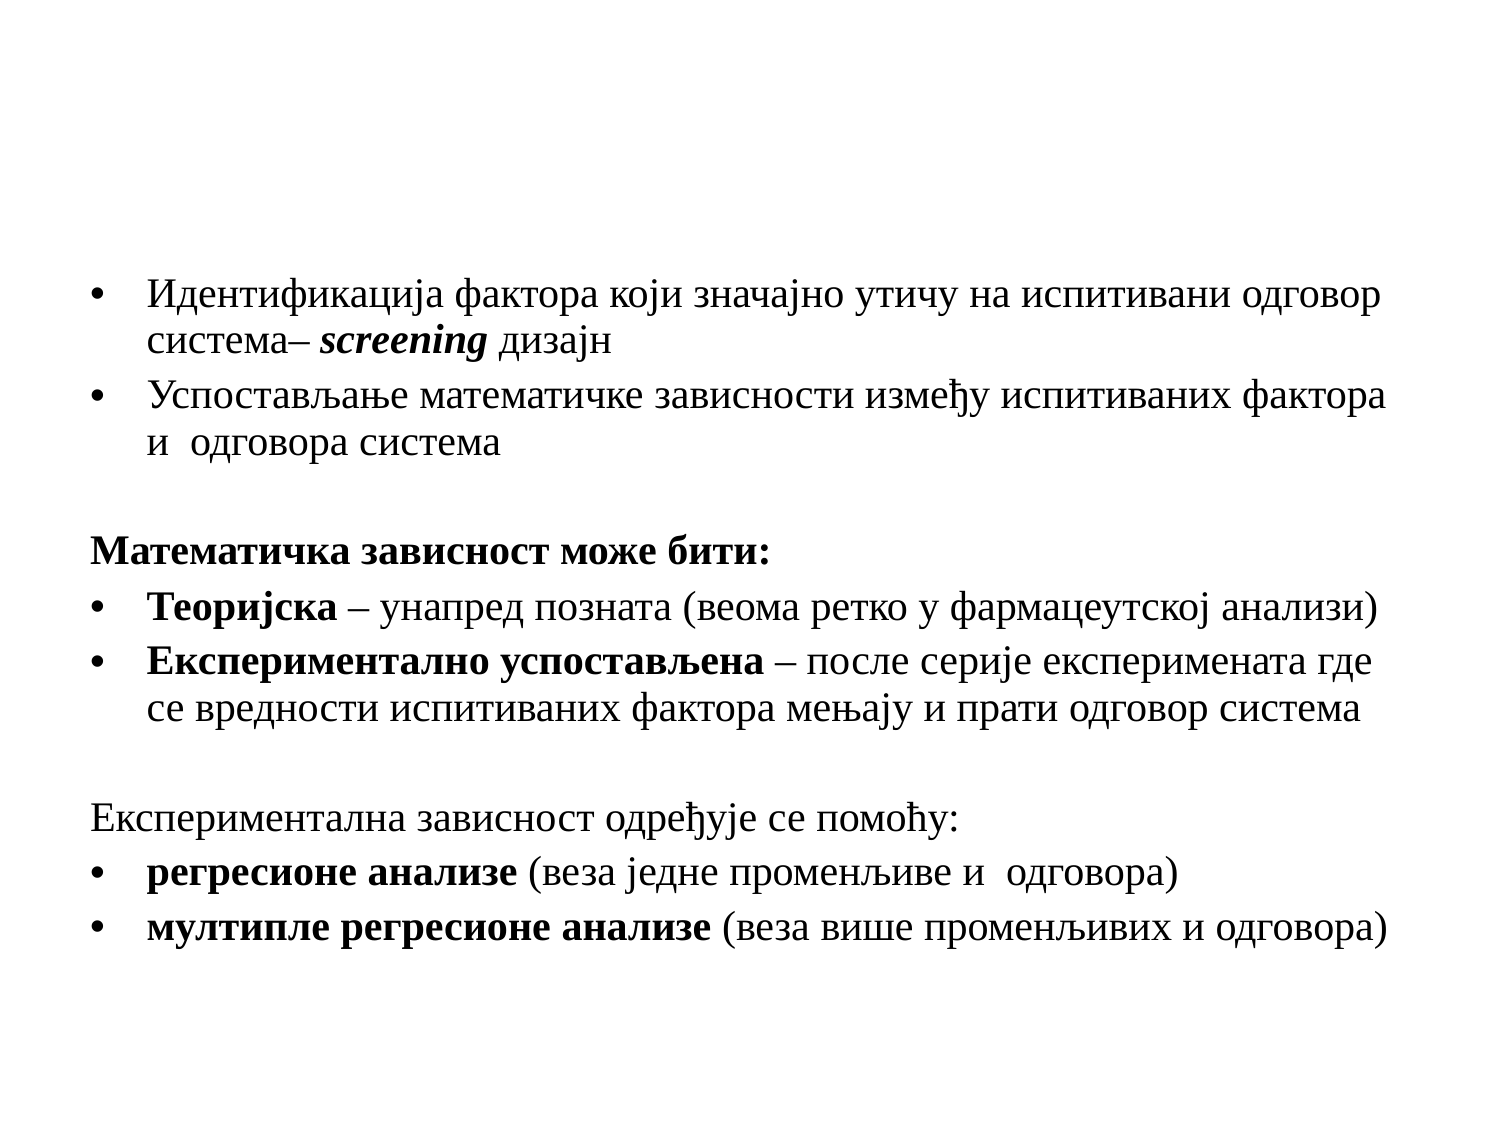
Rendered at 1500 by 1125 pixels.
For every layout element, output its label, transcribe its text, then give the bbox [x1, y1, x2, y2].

list Идентификација фактора који значајно утичу на испитивани одговор система– screening дизајн Успостављање математичке зависности између испитиваних фактора и одговора система Математичка зависност може бити: Теоријска – унапред позната (веома ретко у фармацеутској анализи) Експериментално успостављена – после серије експеримената где се вредности испитиваних фактора мењају и прати одговор система Експериментална зависност одређује се помоћу: регресионе анализе (веза једне променљиве и одговора) мултипле регресионе анализе (веза више променљивих и одговора) [75, 262, 1425, 1005]
